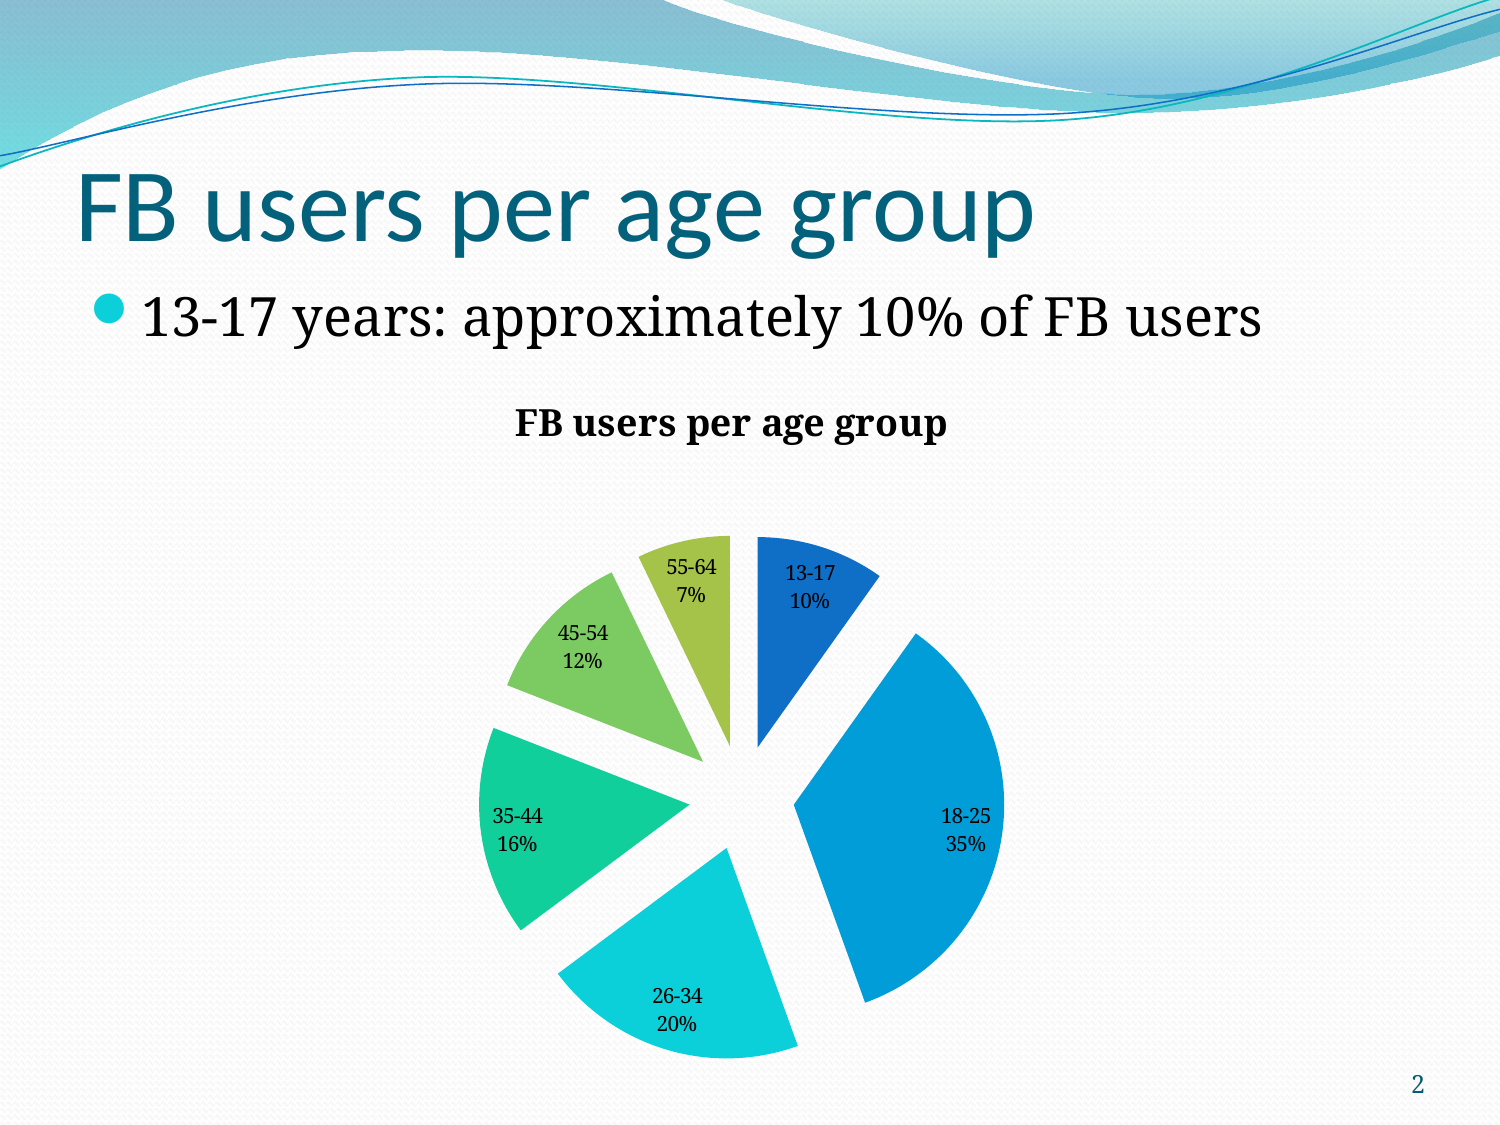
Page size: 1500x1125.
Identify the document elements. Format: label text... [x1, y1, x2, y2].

slide_number 2 [1299, 1042, 1425, 1103]
title FB users per age group [75, 75, 1425, 263]
chart [249, 362, 1213, 1076]
list 13-17 years: approximately 10% of FB users [75, 275, 1425, 1038]
